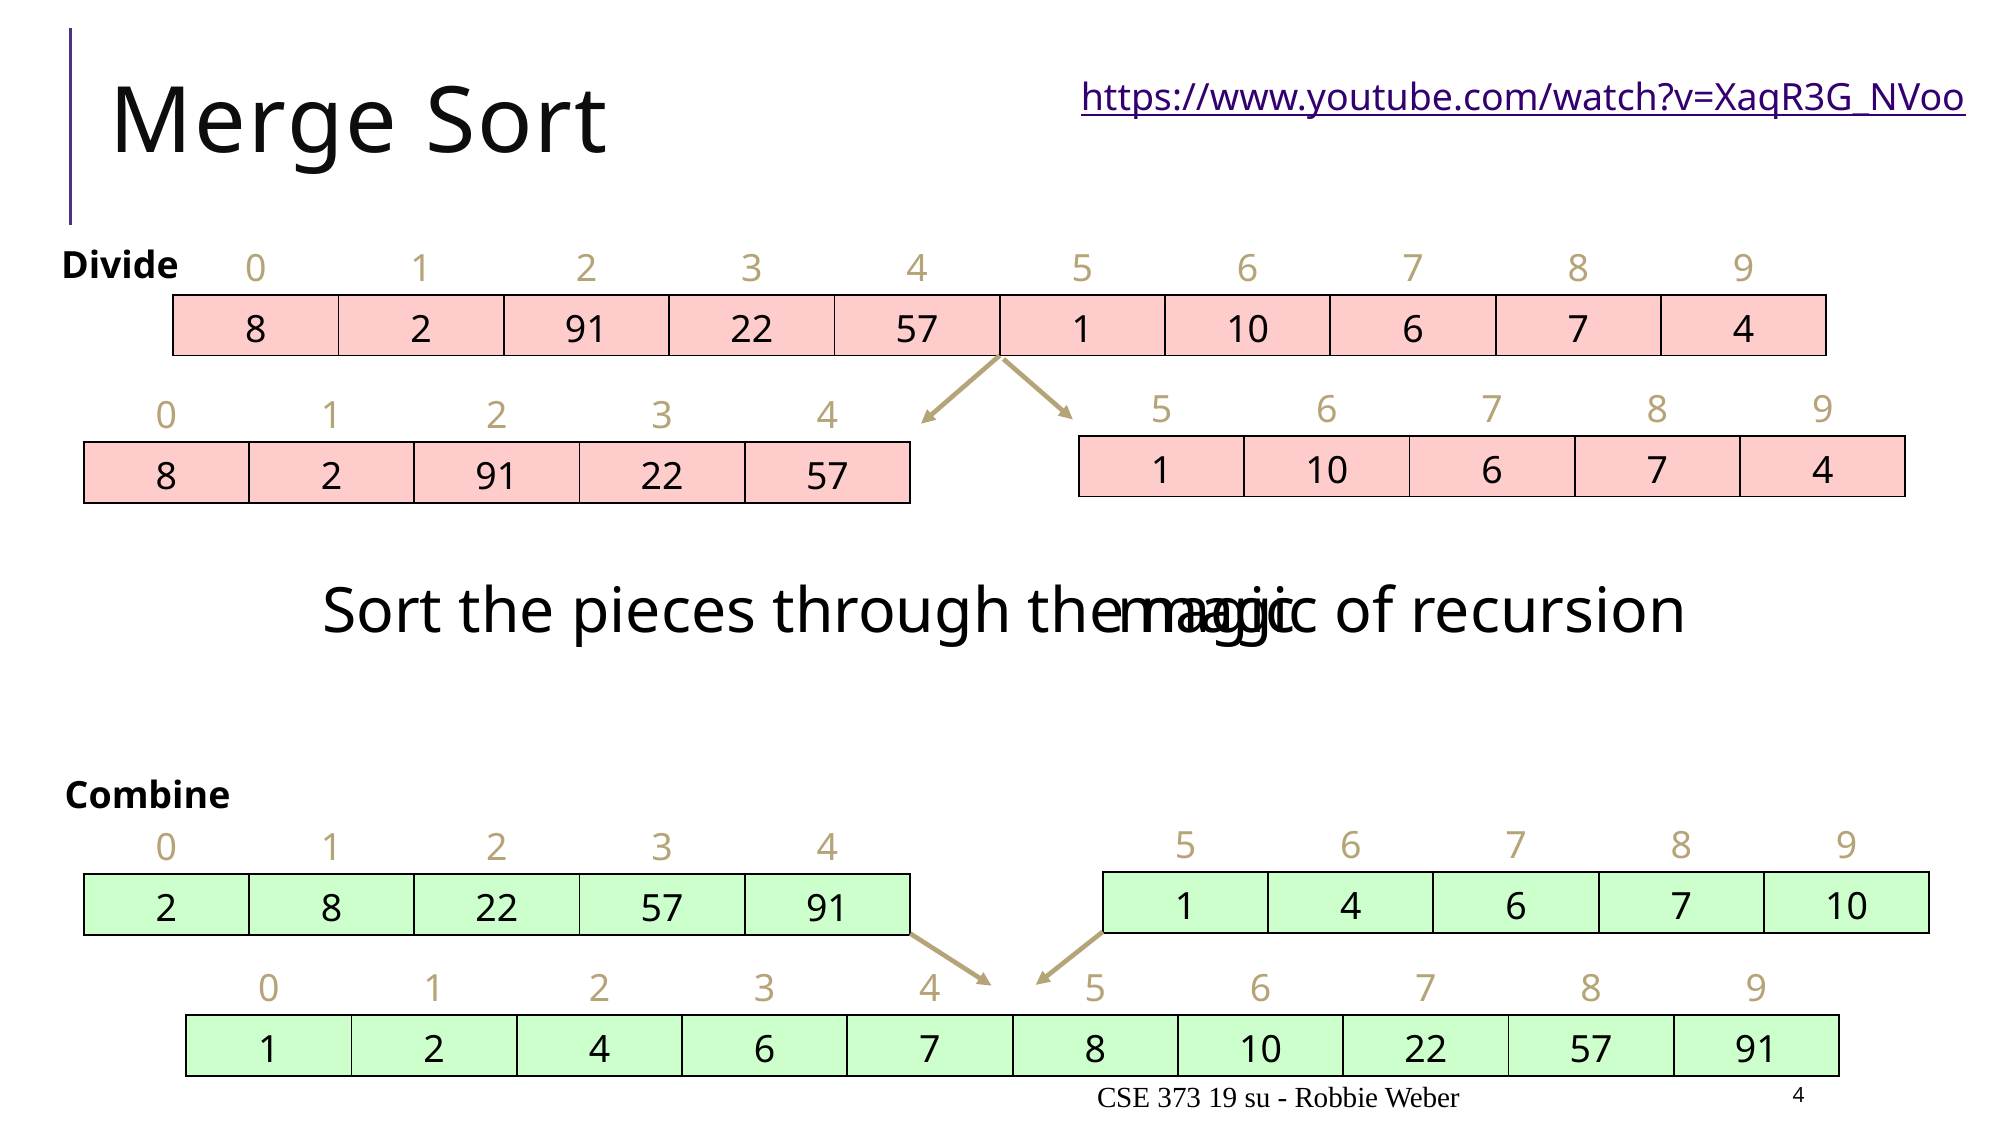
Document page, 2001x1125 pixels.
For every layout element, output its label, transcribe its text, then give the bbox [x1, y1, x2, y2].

table_cell 4 [1269, 873, 1432, 932]
table_header 1 [339, 235, 503, 294]
table_cell 6 [1434, 873, 1598, 932]
table_cell 6 [1410, 437, 1574, 496]
table_cell 2 [352, 1016, 516, 1075]
table_header 8 [1497, 235, 1660, 294]
table_cell 57 [746, 443, 909, 502]
table_header 4 [746, 382, 909, 441]
text_box magic [1102, 562, 1312, 653]
table_header 4 [746, 814, 909, 873]
text_box Divide [46, 233, 194, 294]
table_header 8 [1576, 376, 1739, 435]
table_cell 2 [339, 296, 503, 355]
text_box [1003, 358, 1073, 420]
table_cell 4 [518, 1016, 681, 1075]
text_box https://www.youtube.com/watch?v=XaqR3G_NVoo [1066, 65, 1981, 132]
footer CSE 373 19 su - Robbie Weber [794, 1077, 1763, 1119]
table_cell 8 [85, 443, 248, 502]
text_box Sort the pieces through the magic of recursion [94, 562, 1102, 653]
table_header 3 [670, 235, 834, 294]
table_header 6 [1269, 812, 1432, 871]
table_header 9 [1662, 235, 1825, 294]
table_header 1 [352, 955, 516, 1014]
table_header 6 [1245, 376, 1409, 435]
table_header 2 [518, 955, 681, 1014]
table_cell 6 [683, 1016, 846, 1075]
table_cell 2 [85, 875, 248, 934]
table_header 7 [1434, 812, 1598, 871]
text_box Combine [49, 763, 246, 824]
table_cell 22 [670, 296, 834, 355]
table_cell 10 [1765, 873, 1928, 932]
table_cell 10 [1245, 437, 1409, 496]
table_header 2 [505, 235, 668, 294]
table_header 7 [1331, 235, 1495, 294]
text_box Sort the pieces through the magic of recursion [1312, 562, 1917, 653]
title Merge Sort [94, 43, 1930, 210]
table_cell 1 [187, 1016, 351, 1075]
table_header 0 [85, 814, 248, 873]
table_cell 57 [580, 875, 744, 934]
table_header 9 [1765, 812, 1928, 871]
table_header 5 [1080, 376, 1243, 435]
table_header 7 [1410, 376, 1574, 435]
table_header 3 [580, 382, 744, 441]
table_header 6 [1179, 955, 1342, 1014]
table_header 0 [85, 382, 248, 441]
table_header 3 [683, 955, 846, 1014]
table_cell 91 [1675, 1016, 1838, 1075]
table_cell 2 [250, 443, 413, 502]
table_cell 57 [1509, 1016, 1673, 1075]
table_cell 6 [1331, 296, 1495, 355]
table_header 0 [194, 235, 338, 294]
table_cell 4 [1741, 437, 1904, 496]
table_cell 22 [1344, 1016, 1508, 1075]
table_header 8 [1509, 955, 1673, 1014]
table_header 2 [415, 814, 579, 873]
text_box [910, 933, 992, 986]
table_header 0 [187, 955, 351, 1014]
table_cell 7 [848, 1016, 1012, 1075]
table_header 5 [1001, 235, 1164, 294]
table_cell 91 [415, 443, 579, 502]
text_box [920, 355, 1001, 424]
table_header 5 [1104, 812, 1267, 871]
table_cell 10 [1166, 296, 1329, 355]
table_header 8 [1600, 812, 1763, 871]
table_cell 22 [580, 443, 744, 502]
table_header 9 [1675, 955, 1838, 1014]
table_cell 7 [1600, 873, 1763, 932]
table_header 9 [1741, 376, 1904, 435]
table_cell 91 [746, 875, 909, 934]
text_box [1035, 931, 1104, 986]
table_cell 4 [1662, 296, 1825, 355]
table_cell 91 [505, 296, 668, 355]
table_cell 57 [835, 296, 999, 355]
table_header 4 [835, 235, 999, 294]
table_header 2 [415, 382, 579, 441]
table_header 3 [580, 814, 744, 873]
table_cell 7 [1497, 296, 1660, 355]
table_header 6 [1166, 235, 1329, 294]
table_cell 8 [1014, 1016, 1177, 1075]
table_cell 1 [1001, 296, 1164, 355]
table_header 4 [848, 955, 1012, 1014]
table_header 5 [1014, 955, 1177, 1014]
table_cell 10 [1179, 1016, 1342, 1075]
table_header 7 [1344, 955, 1508, 1014]
table_cell 1 [1104, 873, 1267, 932]
table_cell 7 [1576, 437, 1739, 496]
slide_number 4 [1777, 1073, 1938, 1119]
table_cell 22 [415, 875, 579, 934]
table_header 1 [250, 814, 413, 873]
table_cell 8 [250, 875, 413, 934]
table_cell 8 [174, 296, 338, 355]
table_cell 1 [1080, 437, 1243, 496]
table_header 1 [250, 382, 413, 441]
